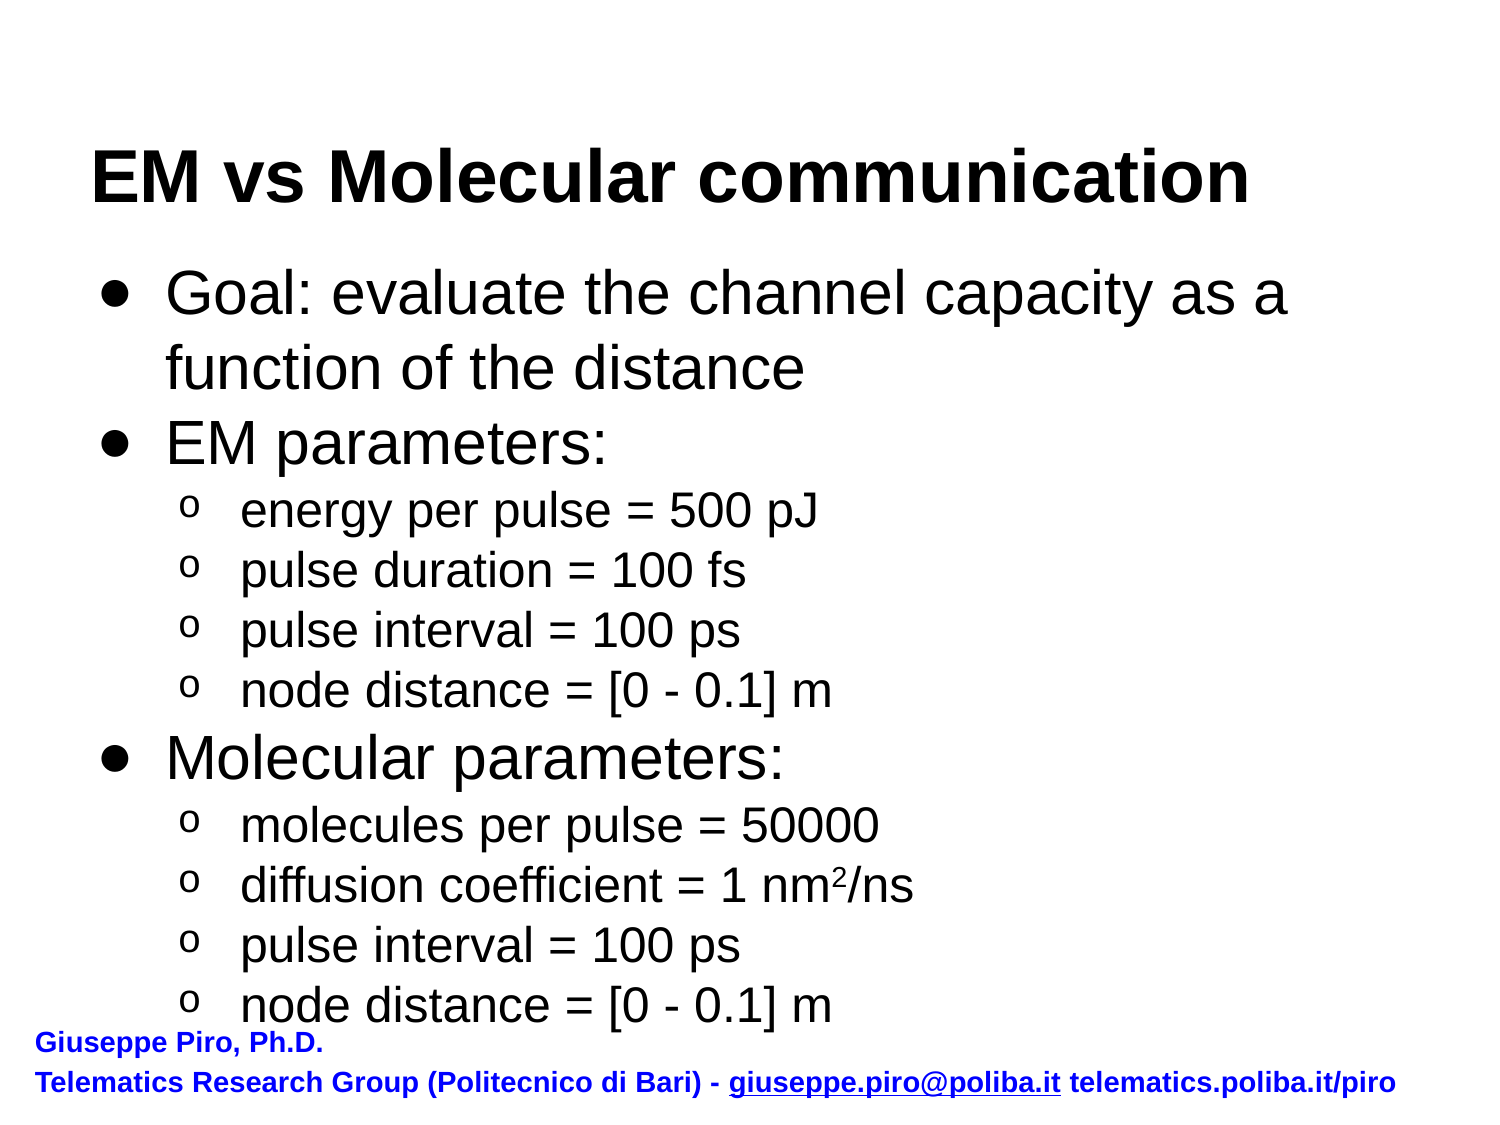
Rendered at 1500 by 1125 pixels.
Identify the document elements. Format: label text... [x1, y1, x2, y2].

title EM vs Molecular communication [75, 45, 1425, 233]
subtitle Giuseppe Piro, Ph.D. Telematics Research Group (Politecnico di Bari) - giuseppe.piro@poliba.it telematics.poliba.it/piro [19, 1003, 1481, 1088]
list Goal: evaluate the channel capacity as a function of the distance EM parameters: energy per pulse = 500 pJ pulse duration = 100 fs pulse interval = 100 ps node distance = [0 - 0.1] m Molecular parameters: molecules per pulse = 50000 diffusion coefficient = 1 nm2/ns pulse interval = 100 ps node distance = [0 - 0.1] m [75, 237, 1425, 1003]
